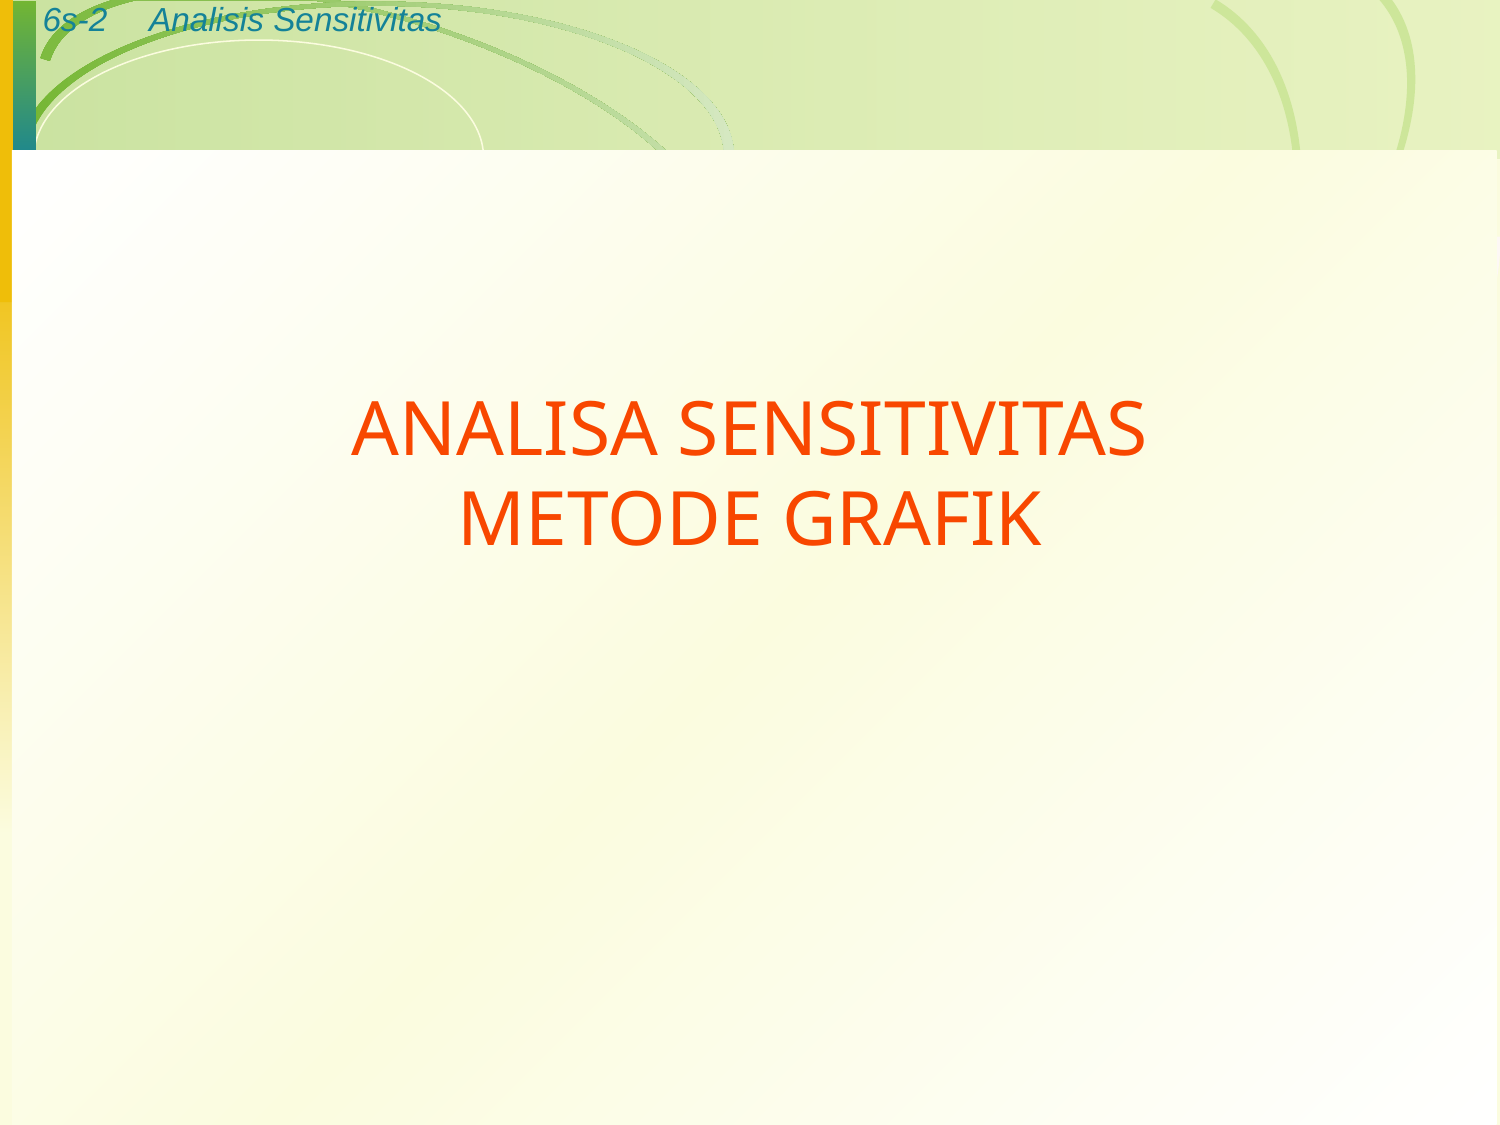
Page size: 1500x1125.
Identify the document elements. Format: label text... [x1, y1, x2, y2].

title ANALISA SENSITIVITAS METODE GRAFIK [112, 349, 1388, 591]
